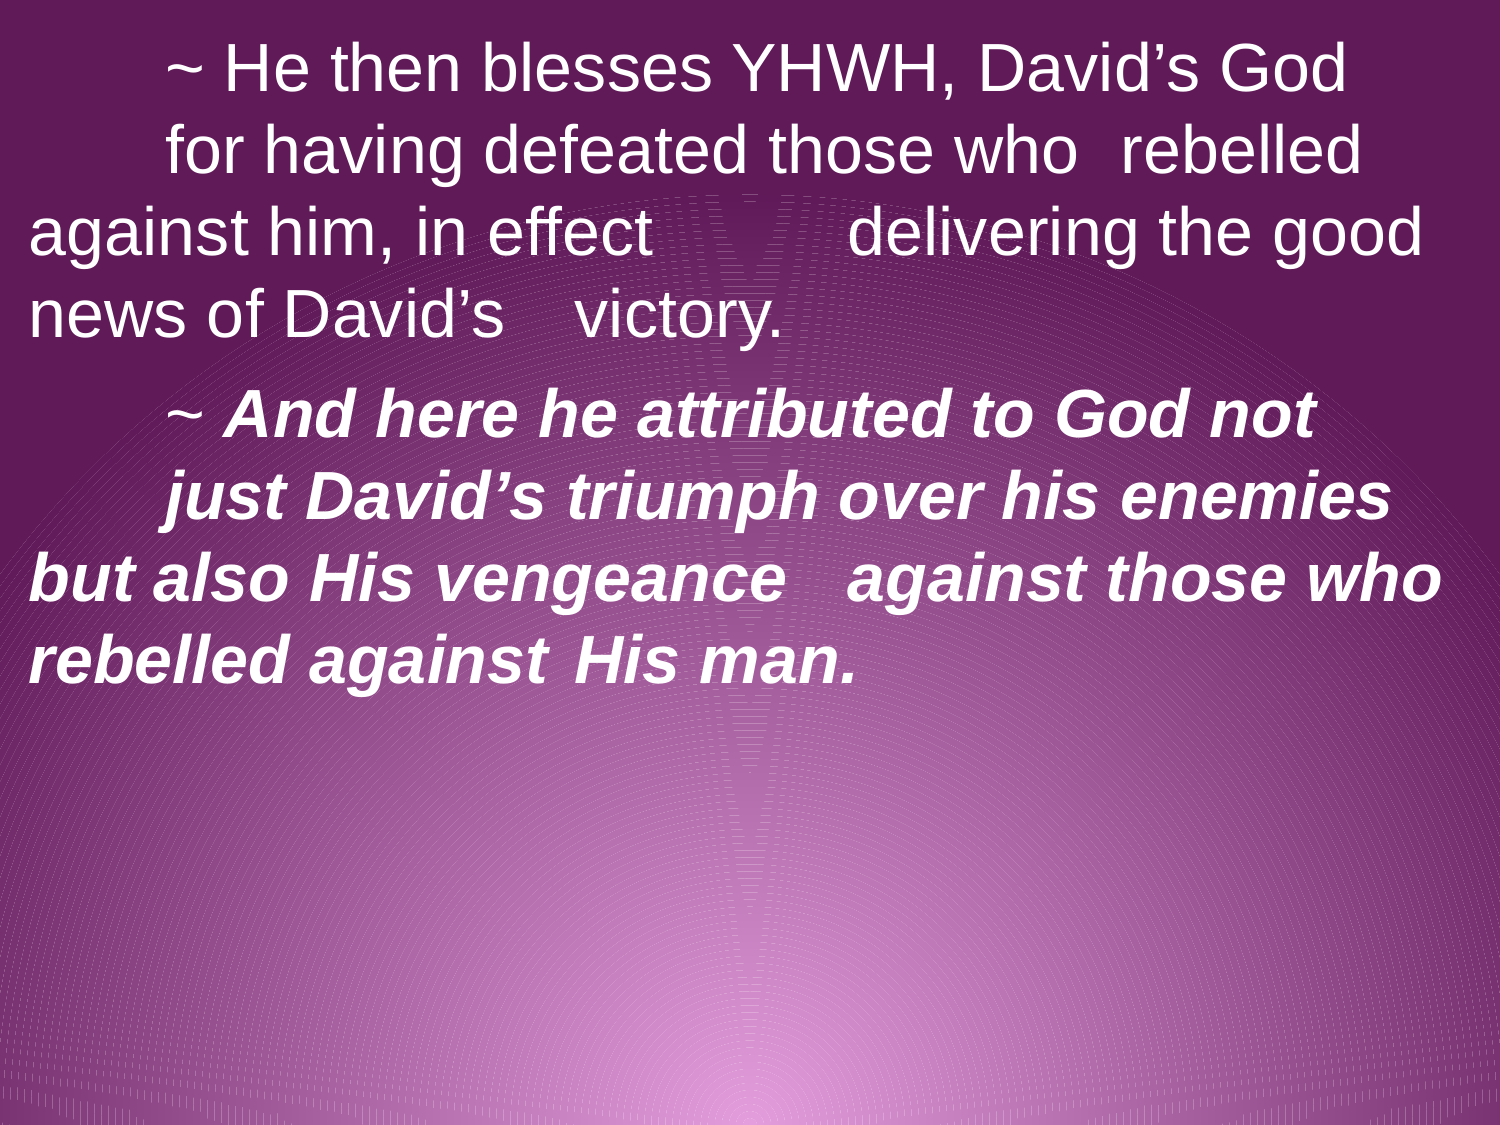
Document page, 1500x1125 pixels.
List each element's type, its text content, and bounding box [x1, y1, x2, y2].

subtitle ~ He then blesses YHWH, David’s God for having defeated those who rebelled against him, in effect delivering the good news of David’s victory. ~ And here he attributed to God not just David’s triumph over his enemies but also His vengeance against those who rebelled against His man. [13, 15, 1483, 1108]
